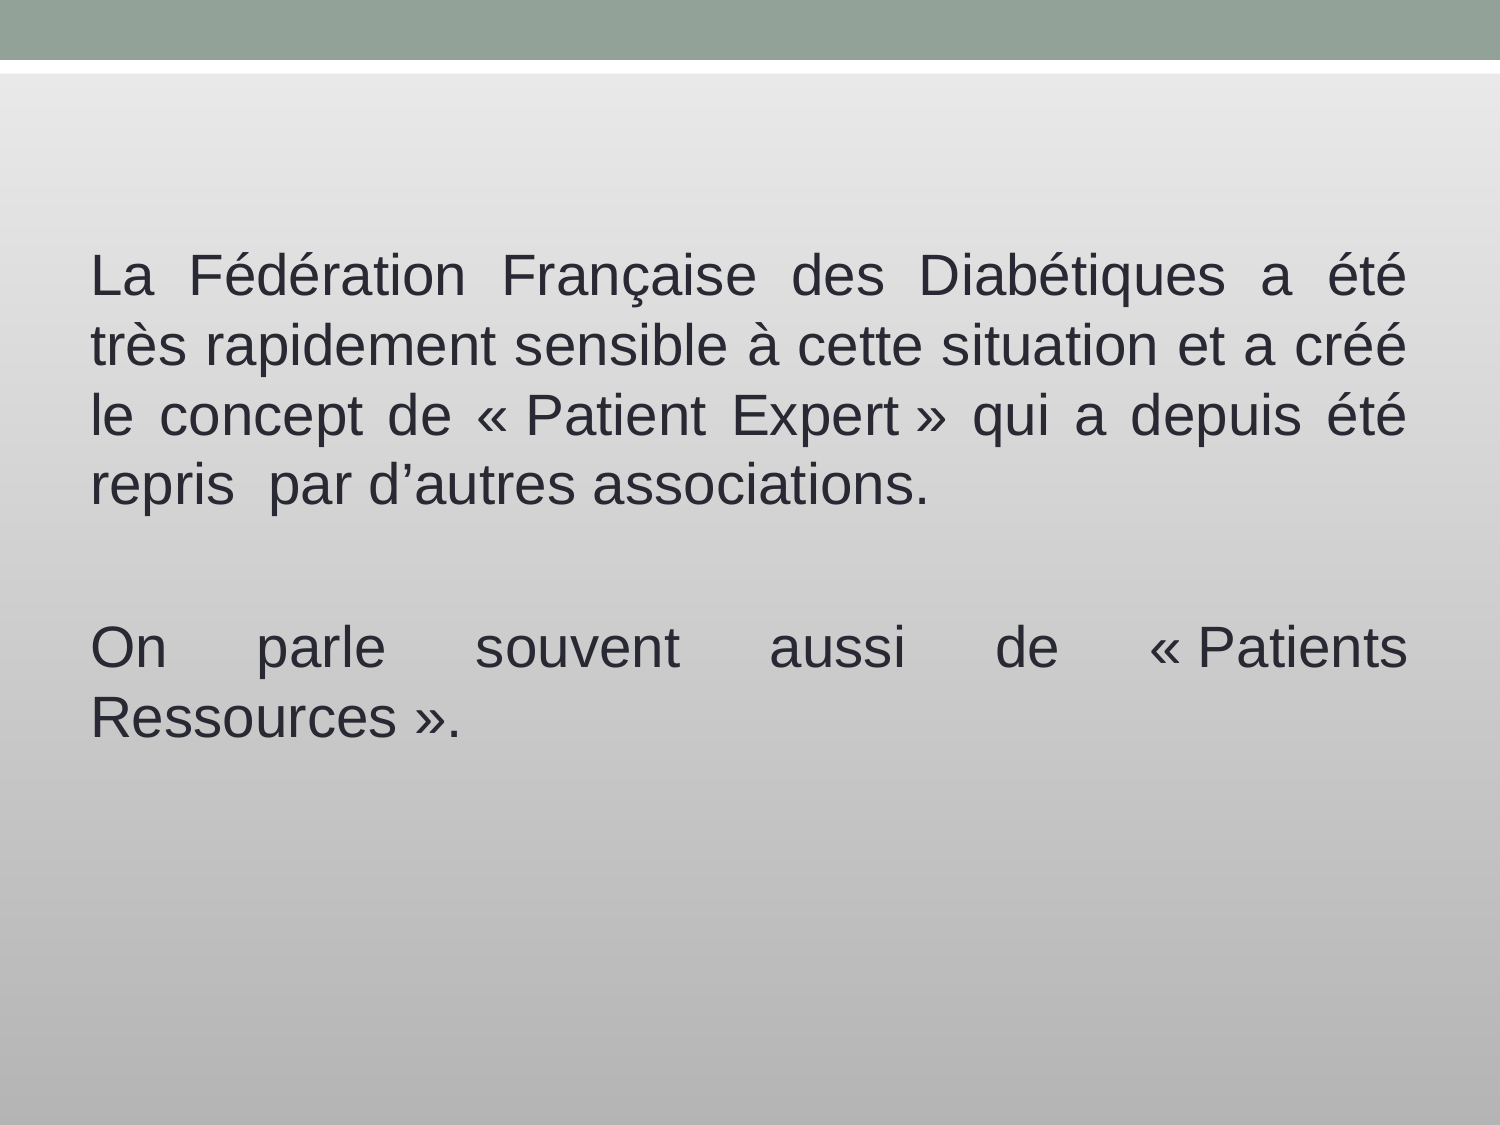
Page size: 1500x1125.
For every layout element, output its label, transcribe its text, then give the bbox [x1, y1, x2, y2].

list La Fédération Française des Diabétiques a été très rapidement sensible à cette situation et a créé le concept de « Patient Expert » qui a depuis été repris par d’autres associations. On parle souvent aussi de « Patients Ressources ». [75, 66, 1425, 1005]
